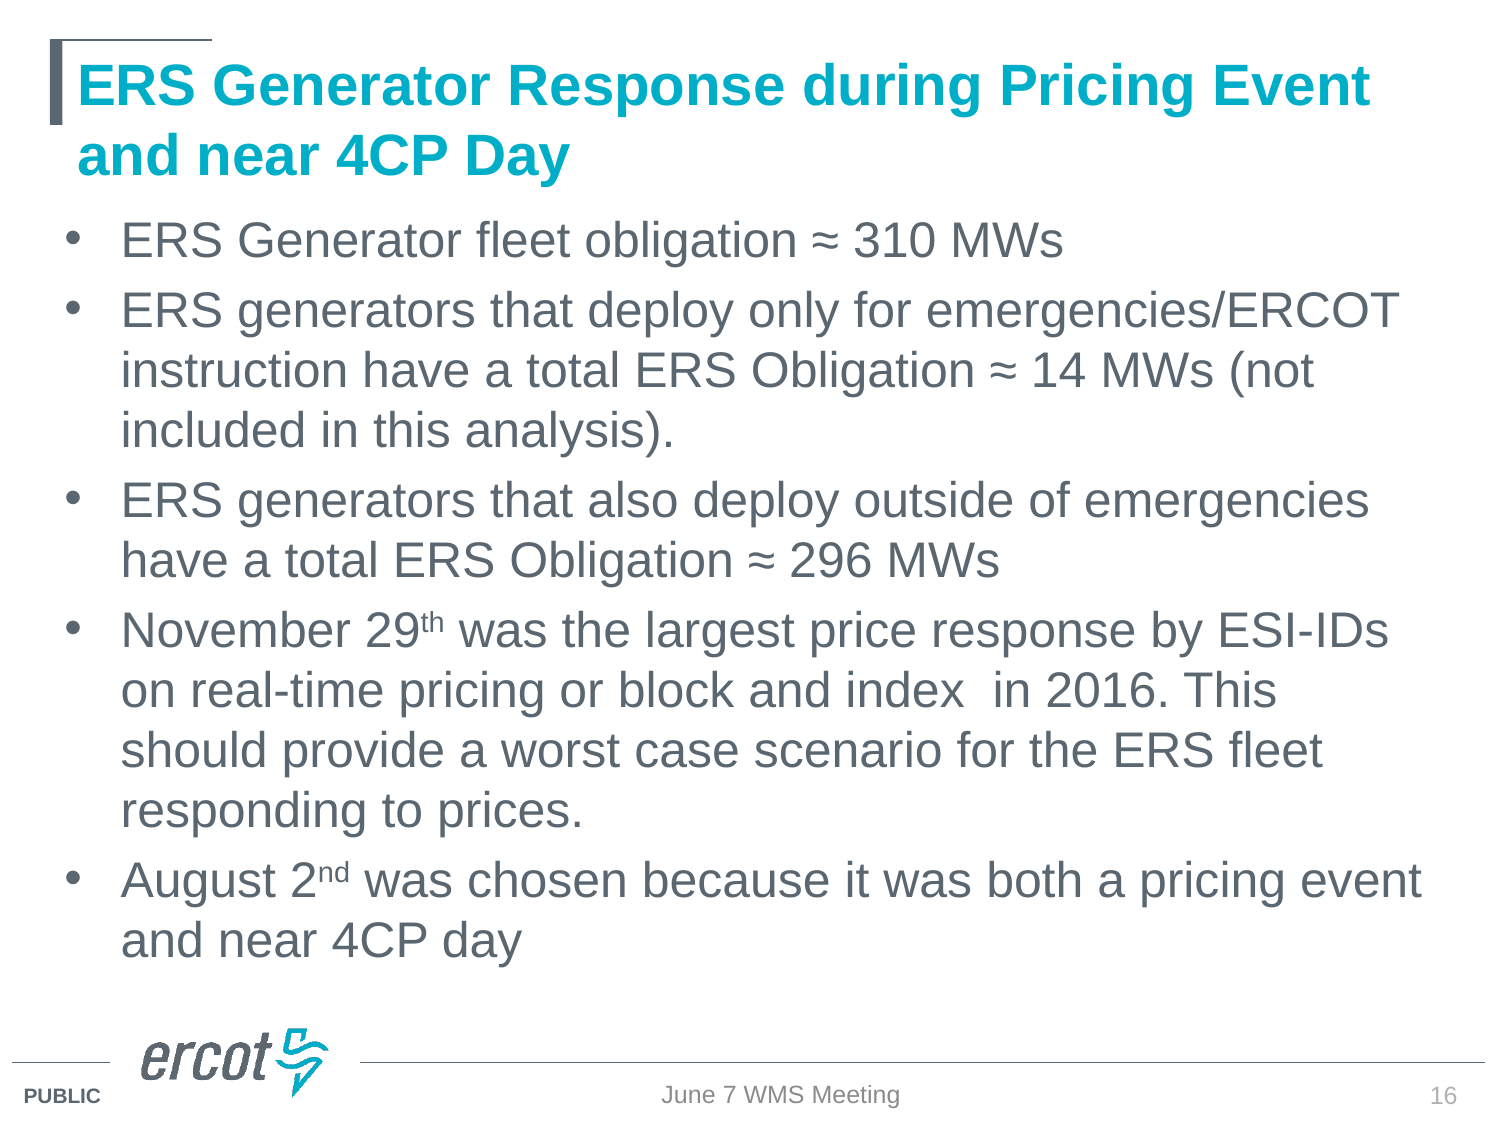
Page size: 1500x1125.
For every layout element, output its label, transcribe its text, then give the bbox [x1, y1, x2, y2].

footer June 7 WMS Meeting [450, 1074, 1113, 1113]
picture [137, 1029, 332, 1100]
list ERS Generator fleet obligation ≈ 310 MWs ERS generators that deploy only for emergencies/ERCOT instruction have a total ERS Obligation ≈ 14 MWs (not included in this analysis). ERS generators that also deploy outside of emergencies have a total ERS Obligation ≈ 296 MWs November 29th was the largest price response by ESI-IDs on real-time pricing or block and index in 2016. This should provide a worst case scenario for the ERS fleet responding to prices. August 2nd was chosen because it was both a pricing event and near 4CP day [49, 200, 1450, 1029]
title ERS Generator Response during Pricing Event and near 4CP Day [62, 39, 1450, 125]
slide_number 16 [1400, 1076, 1488, 1113]
